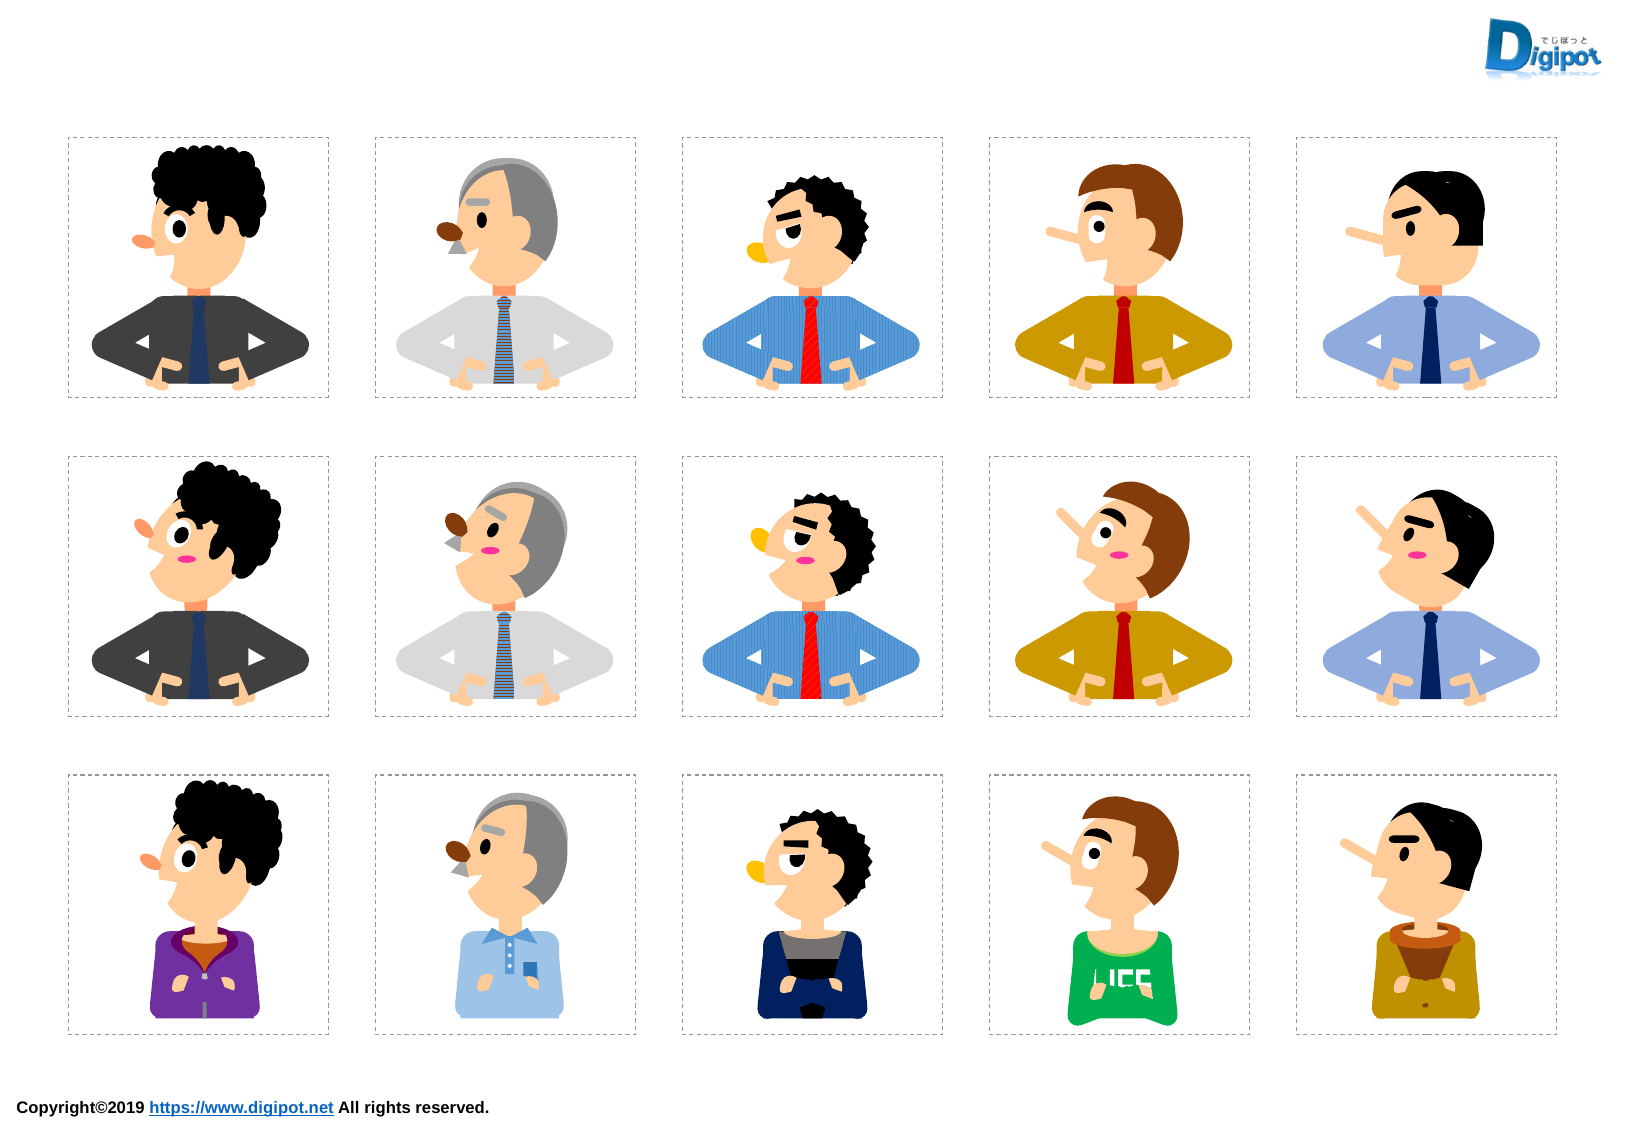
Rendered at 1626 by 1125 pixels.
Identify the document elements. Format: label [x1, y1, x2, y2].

text_box [1328, 475, 1534, 706]
text_box [97, 462, 303, 706]
text_box [1021, 163, 1227, 391]
picture [1485, 18, 1602, 82]
text_box [402, 475, 608, 706]
text_box [1328, 163, 1534, 391]
text_box [1039, 794, 1187, 1019]
text_box [1338, 792, 1489, 1019]
text_box [748, 807, 877, 1019]
text_box [402, 157, 608, 391]
text_box [1021, 477, 1227, 706]
text_box [140, 780, 279, 1019]
text_box [708, 175, 914, 391]
text_box [708, 488, 914, 706]
text_box [445, 790, 573, 1019]
text_box [97, 145, 303, 391]
